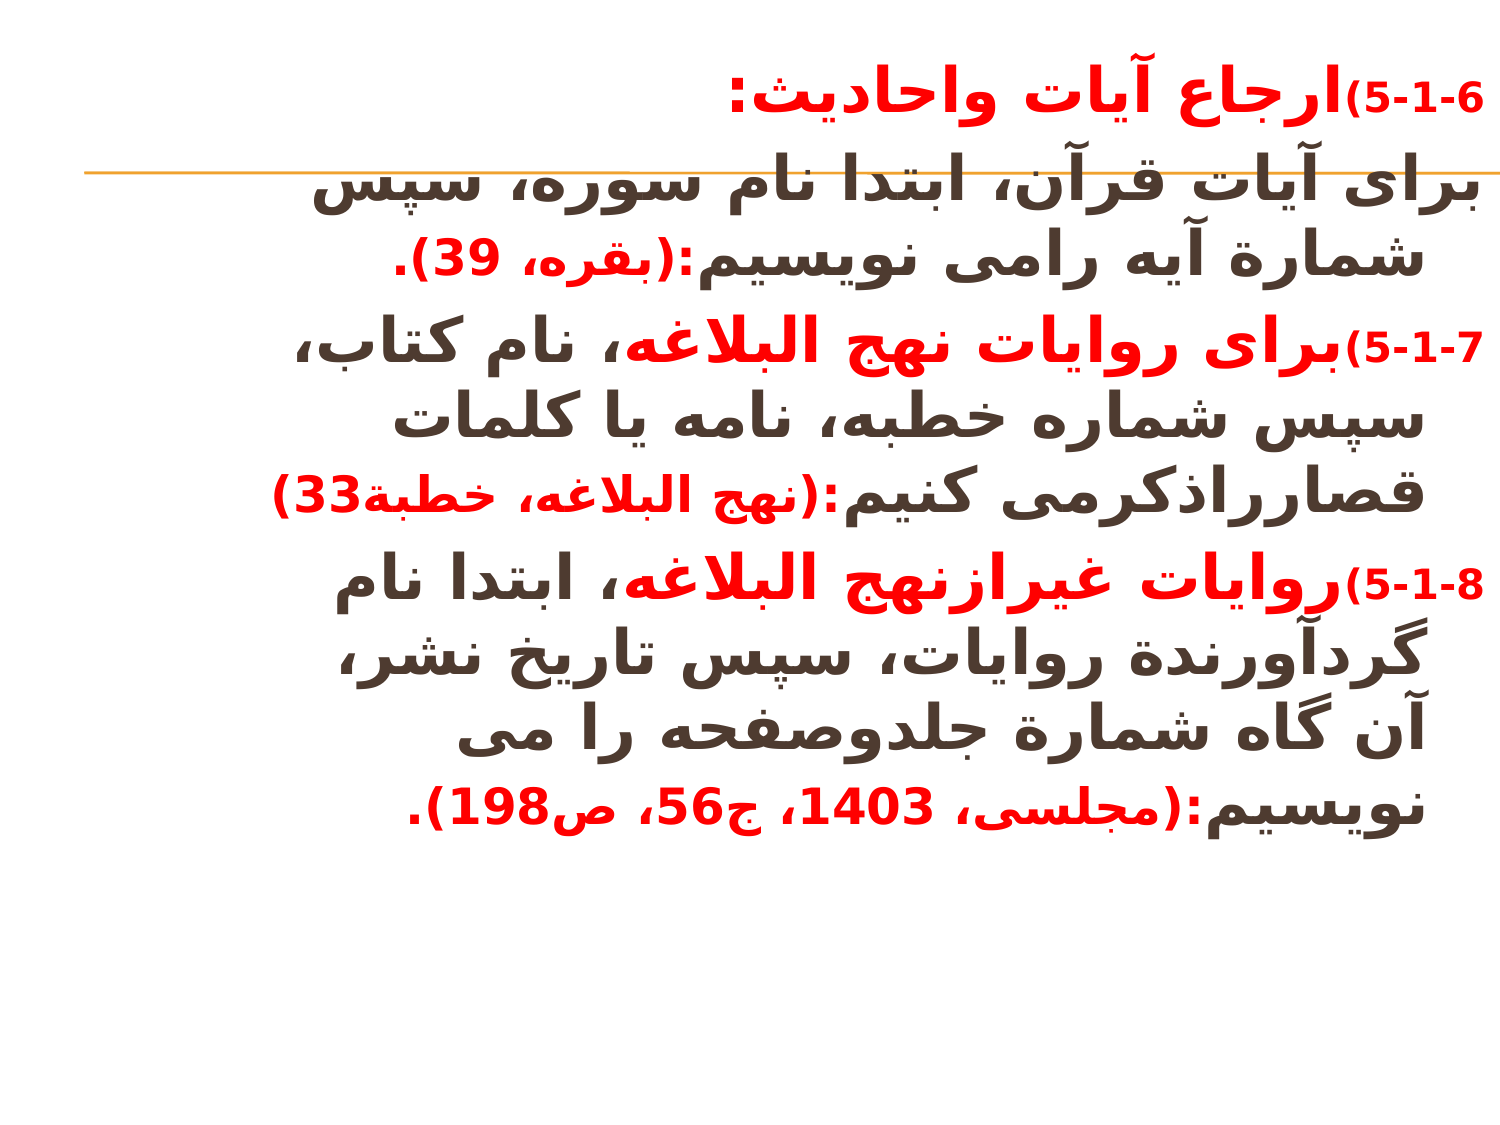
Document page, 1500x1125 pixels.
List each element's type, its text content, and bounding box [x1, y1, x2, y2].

list 5-1-6)ارجاع آیات واحادیث: برای آیات قرآن، ابتدا نام سوره، سپس شمارة آیه رامی نویسیم:(بقره، 39). 5-1-7)برای روایات نهج البلاغه، نام کتاب، سپس شماره خطبه، نامه یا کلمات قصارراذکرمی کنیم:(نهج البلاغه، خطبة33) 5-1-8)روایات غیرازنهج البلاغه، ابتدا نام گردآورندة روایات، سپس تاریخ نشر، آن گاه شمارة جلدوصفحه را می نویسیم:(مجلسی، 1403، ج56، ص198). [235, 42, 1500, 1025]
